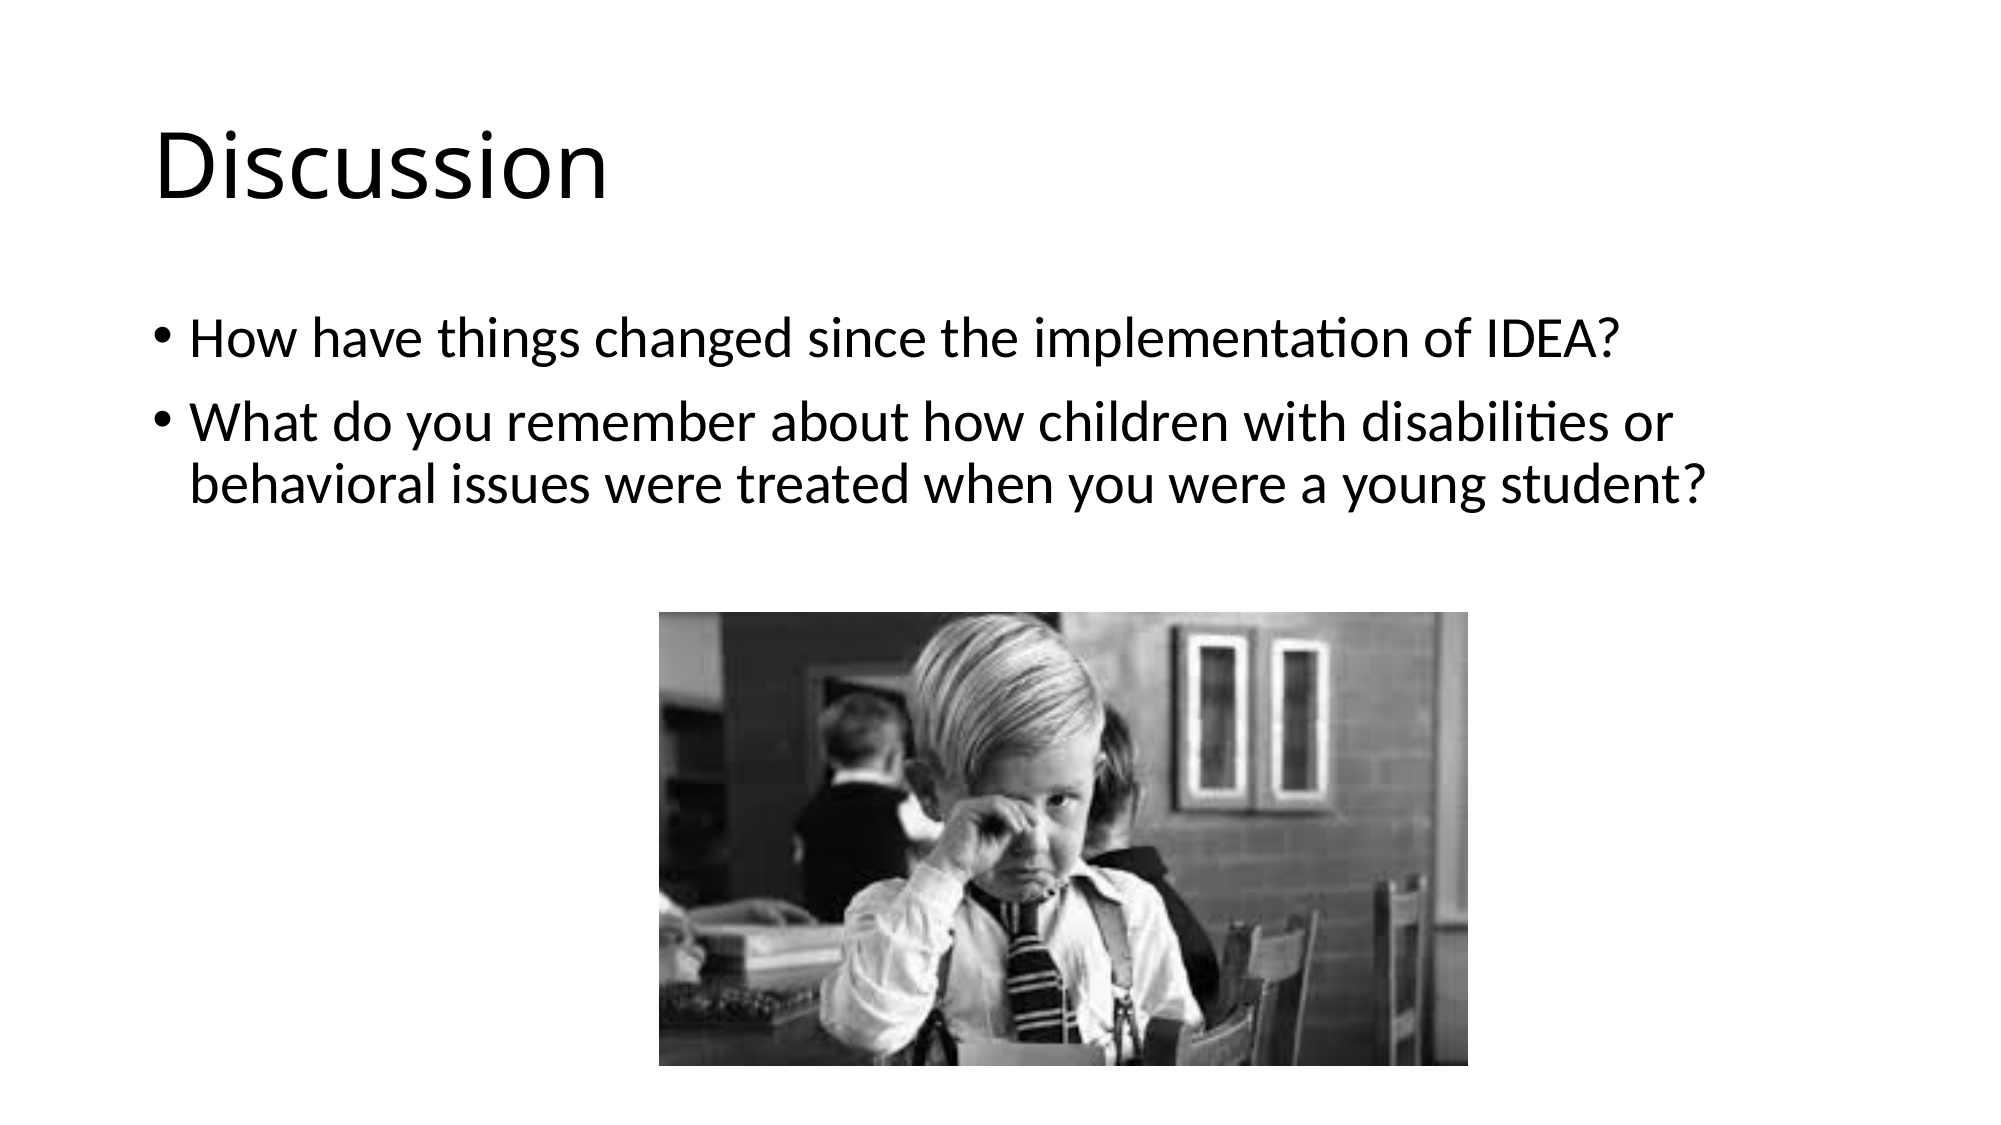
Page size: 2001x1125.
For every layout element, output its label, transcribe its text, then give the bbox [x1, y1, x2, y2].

list How have things changed since the implementation of IDEA? What do you remember about how children with disabilities or behavioral issues were treated when you were a young student? [137, 299, 1863, 1014]
picture [659, 612, 1468, 1066]
title Discussion [137, 59, 1863, 278]
